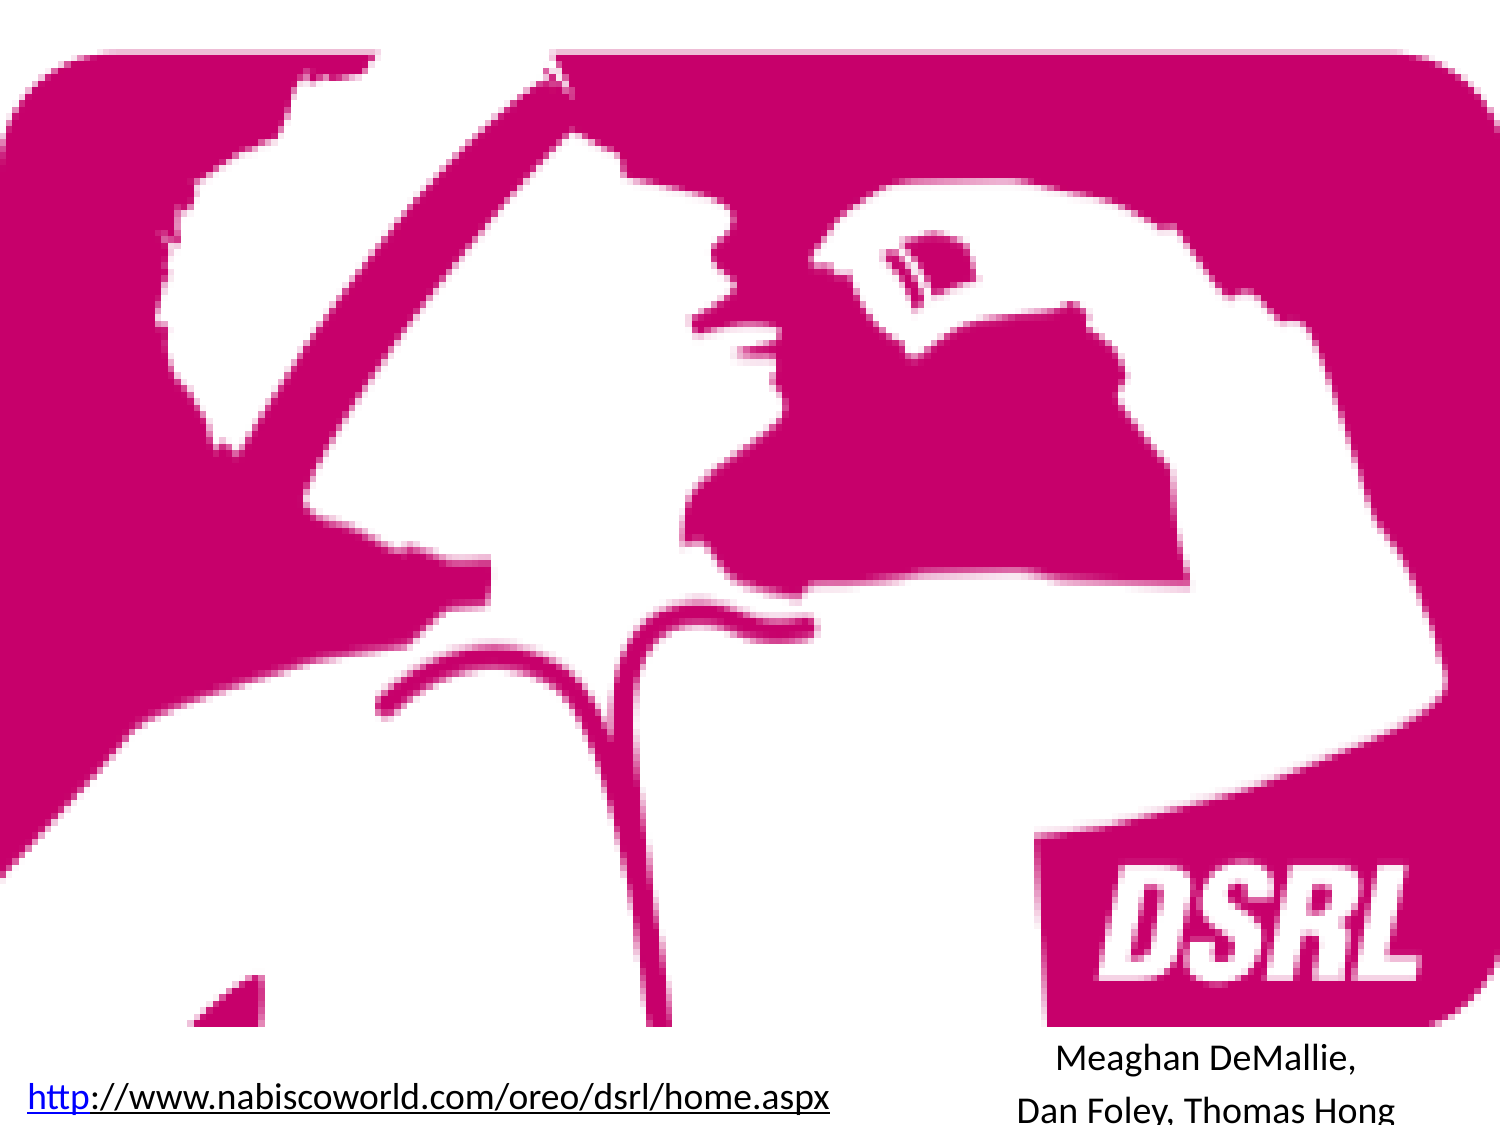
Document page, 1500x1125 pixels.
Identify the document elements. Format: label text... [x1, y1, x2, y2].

subtitle Meaghan DeMallie, Dan Foley, Thomas Hong [999, 1035, 1413, 1125]
picture [0, 49, 1500, 1027]
text_box http://www.nabiscoworld.com/oreo/dsrl/home.aspx [12, 1064, 1138, 1125]
